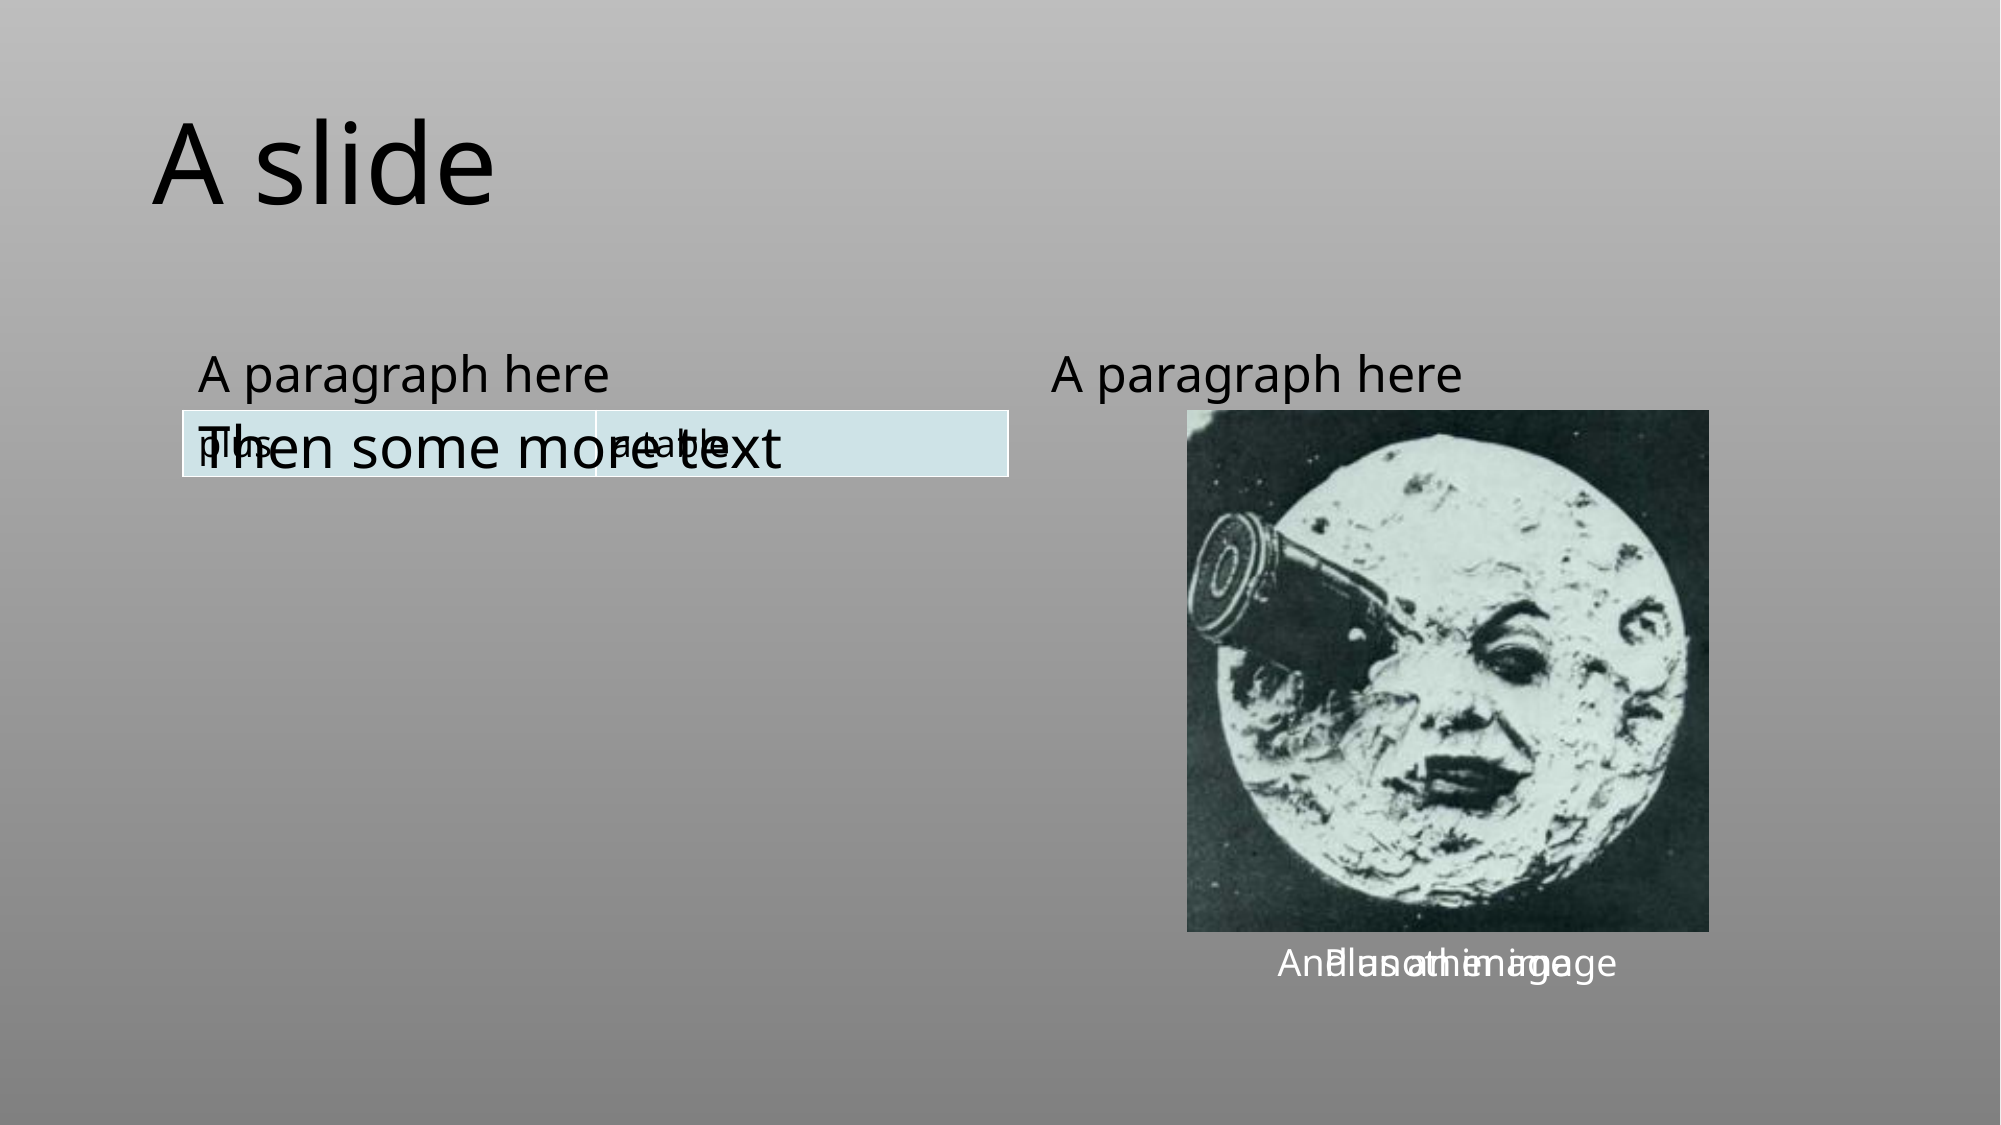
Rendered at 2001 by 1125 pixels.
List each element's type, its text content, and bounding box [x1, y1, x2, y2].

list Then some more text [183, 410, 1009, 1016]
list A paragraph here [183, 275, 1009, 410]
text_box And another image [1035, 931, 1861, 1015]
picture [0, 0, 2001, 1125]
list A paragraph here [1036, 275, 1863, 411]
title A slide [137, 59, 1863, 278]
